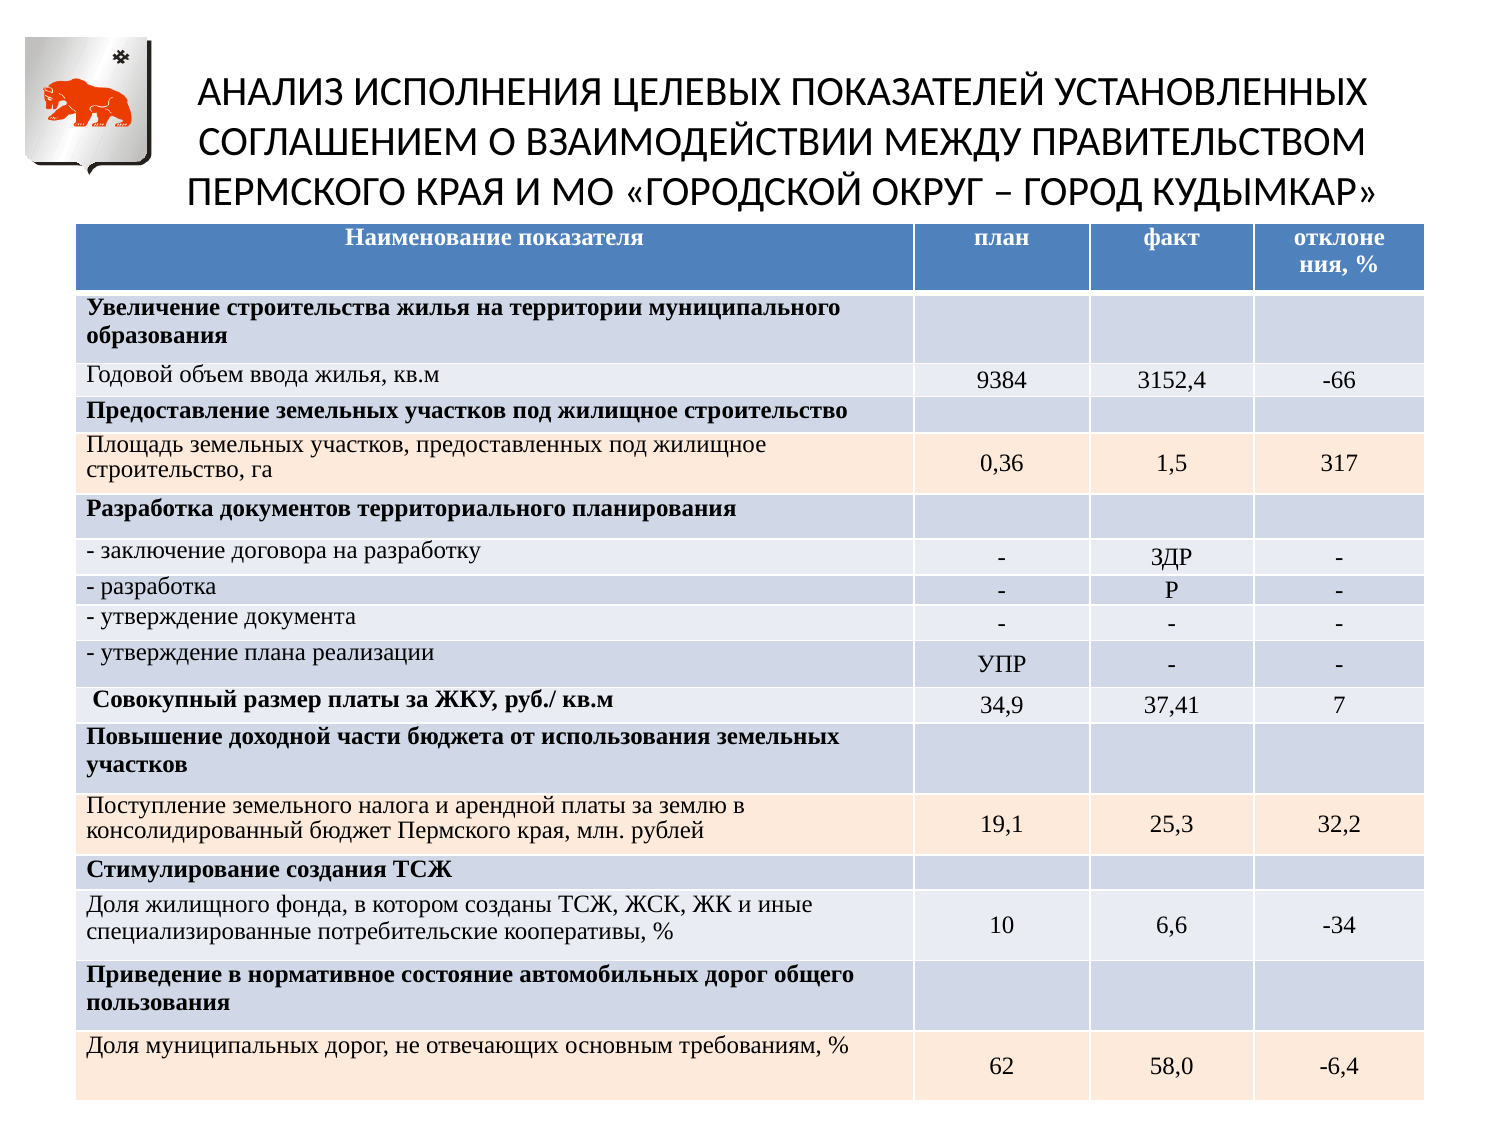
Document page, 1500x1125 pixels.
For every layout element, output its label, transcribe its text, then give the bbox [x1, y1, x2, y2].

table_cell [1255, 296, 1424, 363]
table_header отклоне ния, % [1255, 224, 1424, 290]
table_cell [915, 724, 1089, 793]
table_cell 3152,4 [1091, 364, 1253, 396]
table_cell 1,5 [1091, 434, 1253, 493]
table_cell 34,9 [915, 688, 1089, 722]
table_cell [1091, 724, 1253, 793]
table_cell [1255, 495, 1424, 538]
table_cell УПР [915, 641, 1089, 687]
table_header Наименование показателя [76, 224, 913, 290]
table_cell -6,4 [1255, 1032, 1424, 1100]
table_cell Совокупный размер платы за ЖКУ, руб./ кв.м [76, 688, 913, 722]
table_cell 37,41 [1091, 688, 1253, 722]
table_cell Площадь земельных участков, предоставленных под жилищное строительство, га [76, 434, 913, 493]
table_cell [1091, 296, 1253, 363]
table_cell Стимулирование создания ТСЖ [76, 856, 913, 889]
table_cell Годовой объем ввода жилья, кв.м [76, 364, 913, 396]
picture [23, 34, 153, 176]
table_cell - [1091, 641, 1253, 687]
table_cell Приведение в нормативное состояние автомобильных дорог общего пользования [76, 961, 913, 1030]
table_cell -66 [1255, 364, 1424, 396]
table_cell - [1255, 606, 1424, 640]
table_cell Разработка документов территориального планирования [76, 495, 913, 538]
table_cell [915, 397, 1089, 432]
table_cell - [1255, 641, 1424, 687]
table_cell [1091, 397, 1253, 432]
title АНАЛИЗ ИСПОЛНЕНИЯ ЦЕЛЕВЫХ ПОКАЗАТЕЛЕЙ УСТАНОВЛЕННЫХ СОГЛАШЕНИЕМ О ВЗАИМОДЕЙСТВИИ МЕЖДУ ПРАВИТЕЛЬСТВОМ ПЕРМСКОГО КРАЯ И МО «ГОРОДСКОЙ ОКРУГ – ГОРОД КУДЫМКАР» [140, 45, 1425, 222]
table_cell 7 [1255, 688, 1424, 722]
table_cell 25,3 [1091, 795, 1253, 854]
table_cell - [915, 606, 1089, 640]
table_cell [1091, 856, 1253, 889]
table_cell [915, 856, 1089, 889]
table_cell [915, 961, 1089, 1030]
table_cell [1091, 961, 1253, 1030]
table_header факт [1091, 224, 1253, 290]
table_cell [1091, 495, 1253, 538]
table_cell Предоставление земельных участков под жилищное строительство [76, 397, 913, 432]
table_header план [915, 224, 1089, 290]
table_cell Увеличение строительства жилья на территории муниципального образования [76, 296, 913, 363]
table_cell 10 [915, 891, 1089, 960]
table_cell -34 [1255, 891, 1424, 960]
table_cell - разработка [76, 576, 913, 604]
table_cell 9384 [915, 364, 1089, 396]
table_cell [1255, 961, 1424, 1030]
table_cell - [1091, 606, 1253, 640]
table_cell 58,0 [1091, 1032, 1253, 1100]
table_cell Р [1091, 576, 1253, 604]
table_cell Поступление земельного налога и арендной платы за землю в консолидированный бюджет Пермского края, млн. рублей [76, 795, 913, 854]
table_cell [1255, 856, 1424, 889]
table_cell 0,36 [915, 434, 1089, 493]
table_cell 62 [915, 1032, 1089, 1100]
table_cell - [1255, 576, 1424, 604]
table_cell - [915, 576, 1089, 604]
table_cell 19,1 [915, 795, 1089, 854]
table_cell [915, 296, 1089, 363]
table_cell - утверждение документа [76, 606, 913, 640]
table_cell 32,2 [1255, 795, 1424, 854]
table_cell [1255, 397, 1424, 432]
table_cell - [1255, 540, 1424, 574]
table_cell [1255, 724, 1424, 793]
table_cell [915, 495, 1089, 538]
table_cell 317 [1255, 434, 1424, 493]
table_cell 6,6 [1091, 891, 1253, 960]
table_cell - заключение договора на разработку [76, 540, 913, 574]
table_cell - [915, 540, 1089, 574]
table_cell Доля жилищного фонда, в котором созданы ТСЖ, ЖСК, ЖК и иные специализированные потребительские кооперативы, % [76, 891, 913, 960]
table_cell ЗДР [1091, 540, 1253, 574]
table_cell - утверждение плана реализации [76, 641, 913, 687]
table_cell Доля муниципальных дорог, не отвечающих основным требованиям, % [76, 1032, 913, 1100]
table_cell Повышение доходной части бюджета от использования земельных участков [76, 724, 913, 793]
